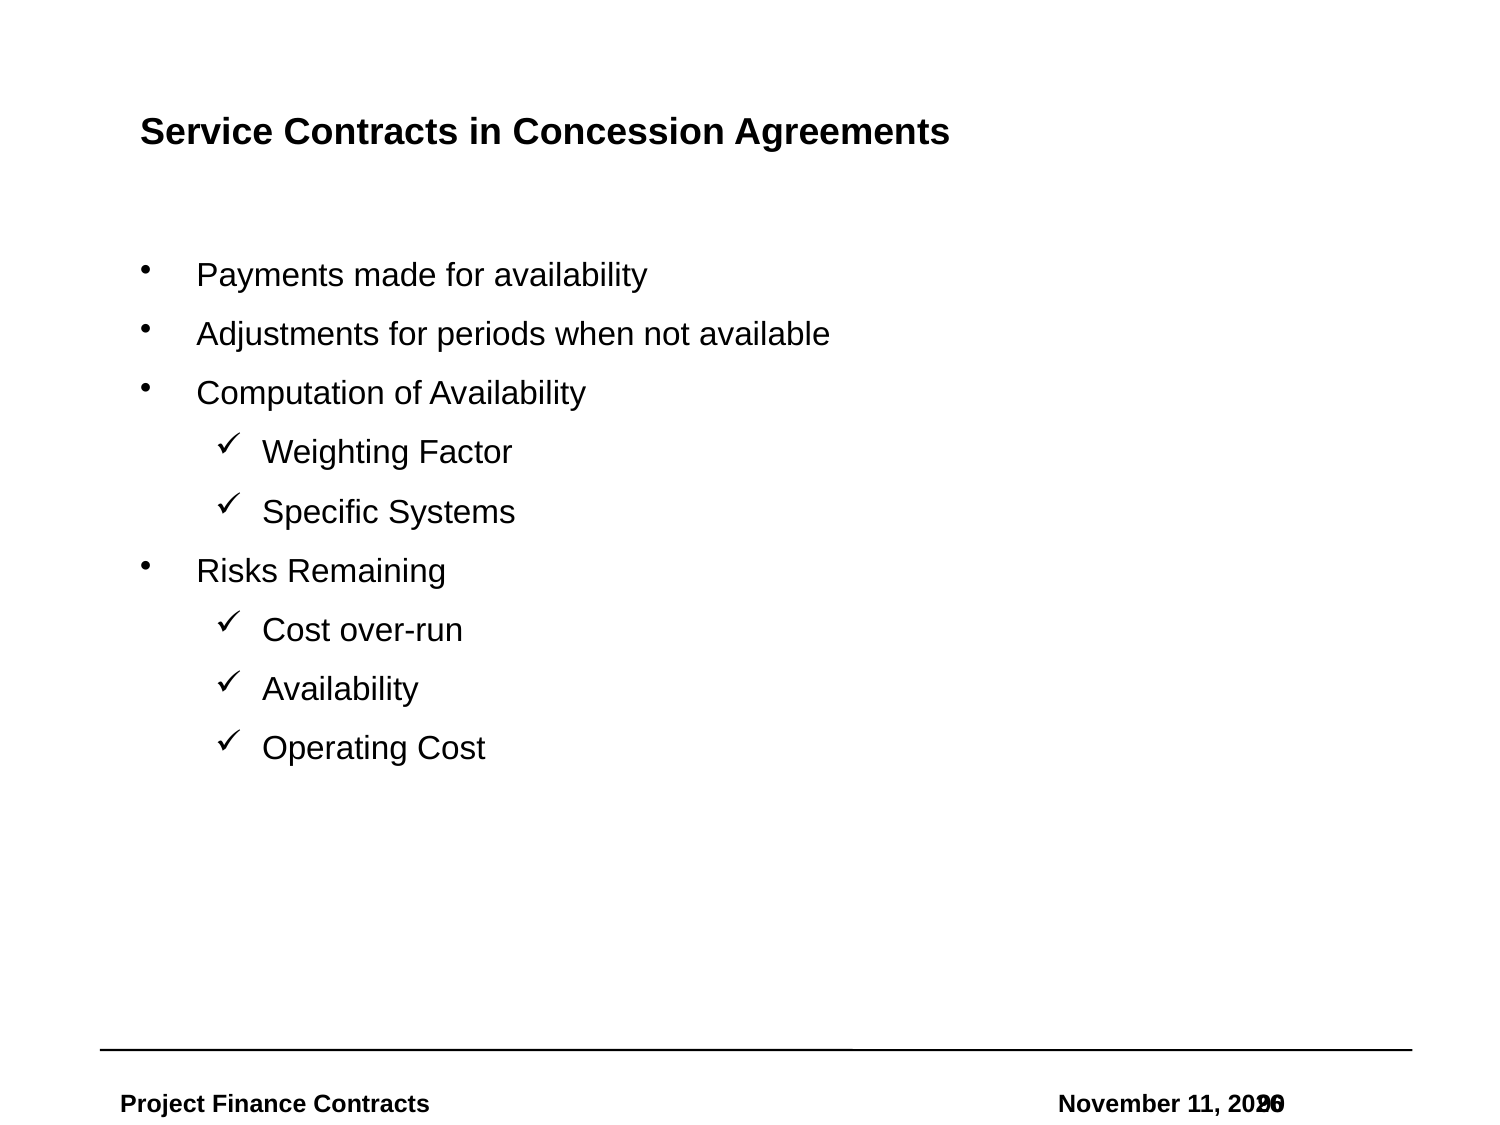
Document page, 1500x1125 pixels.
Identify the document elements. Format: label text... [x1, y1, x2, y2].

list Payments made for availability Adjustments for periods when not available Computation of Availability Weighting Factor Specific Systems Risks Remaining Cost over-run Availability Operating Cost [124, 249, 1376, 1001]
title Service Contracts in Concession Agreements [124, 99, 1288, 226]
